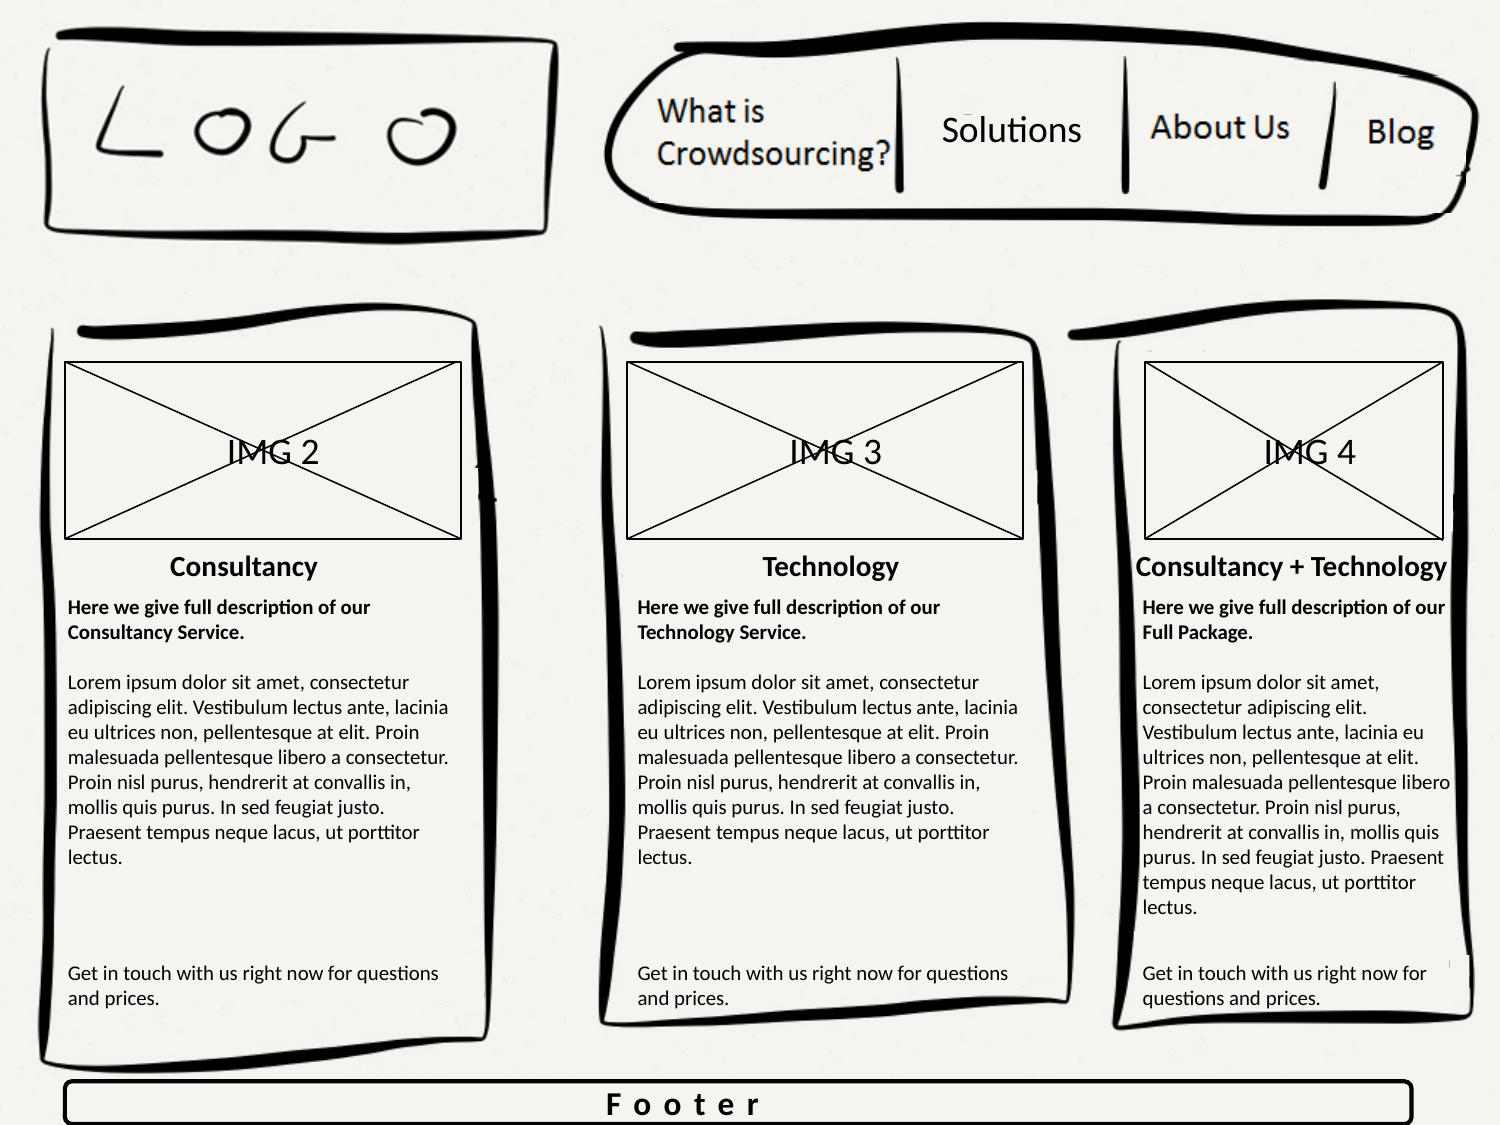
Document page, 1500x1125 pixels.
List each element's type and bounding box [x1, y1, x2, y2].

text_box [626, 361, 1020, 540]
text_box [64, 361, 457, 540]
picture [0, 0, 1500, 1125]
text_box [1144, 361, 1444, 540]
text_box [457, 361, 462, 540]
